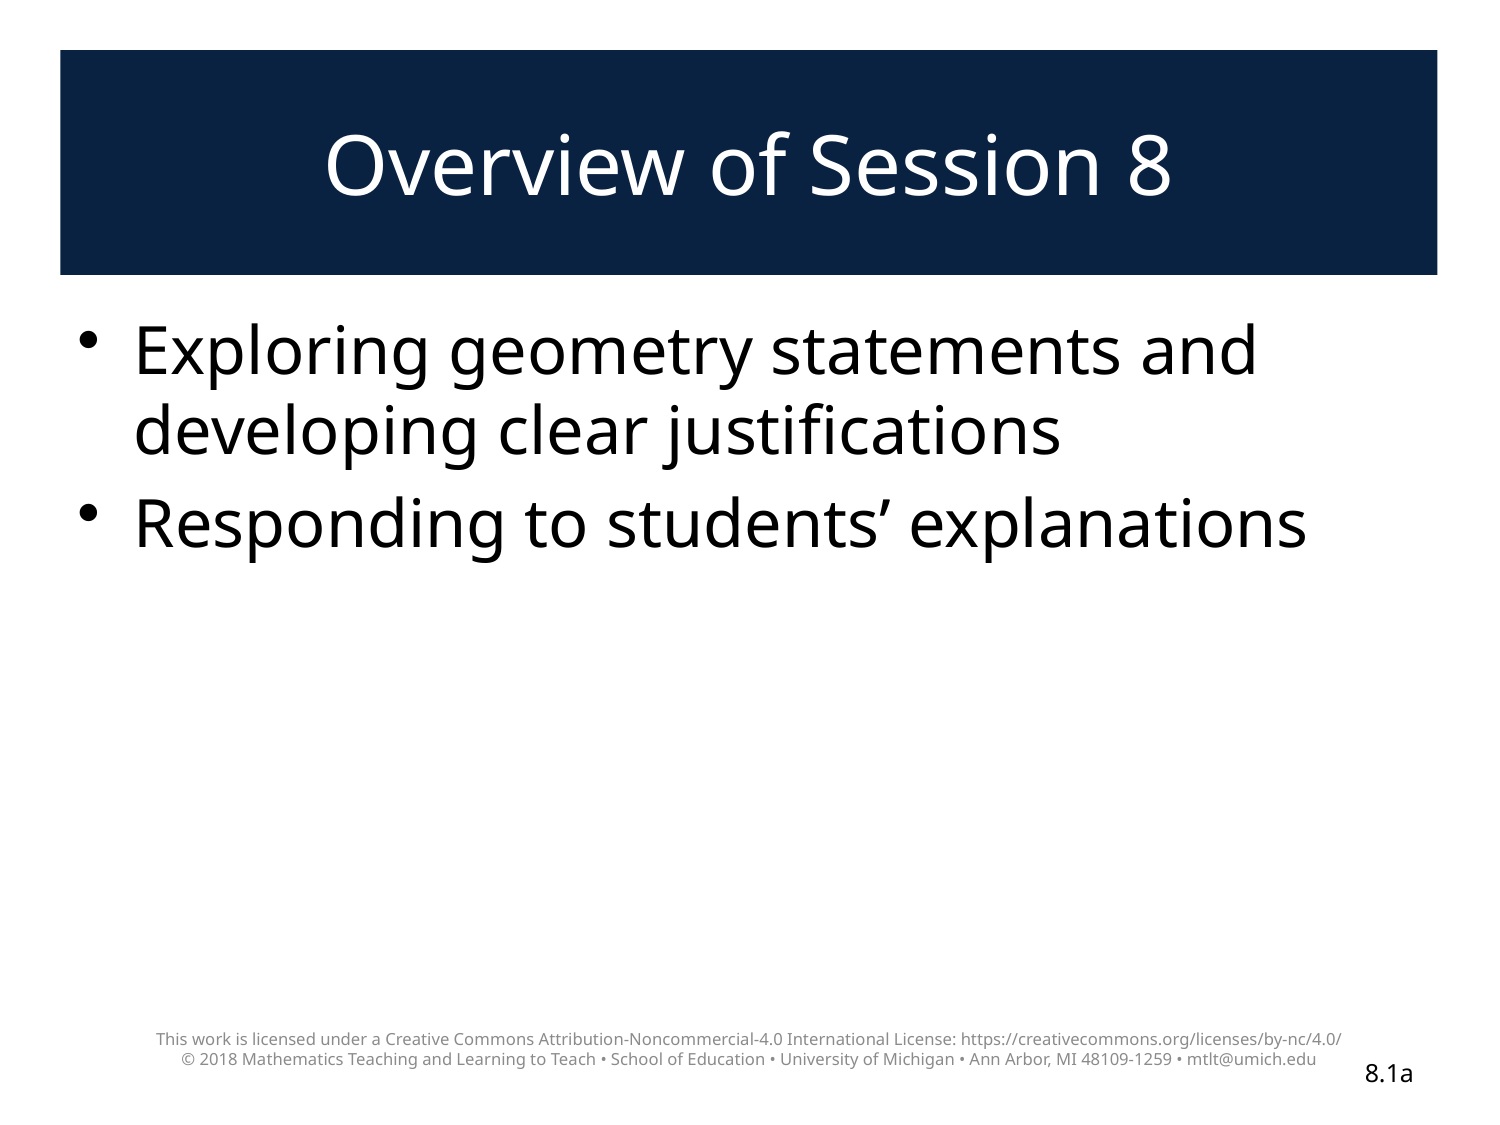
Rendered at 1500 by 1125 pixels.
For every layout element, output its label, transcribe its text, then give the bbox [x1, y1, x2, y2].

title Overview of Session 8 [60, 50, 1438, 275]
list Exploring geometry statements and developing clear justifications Responding to students’ explanations [62, 299, 1438, 1005]
footer This work is licensed under a Creative Commons Attribution-Noncommercial-4.0 International License: https://creativecommons.org/licenses/by-nc/4.0/ © 2018 Mathematics Teaching and Learning to Teach • School of Education • University of Michigan • Ann Arbor, MI 48109-1259 • mtlt@umich.edu [62, 1009, 1438, 1088]
text_box 8.1a [1349, 1050, 1429, 1095]
